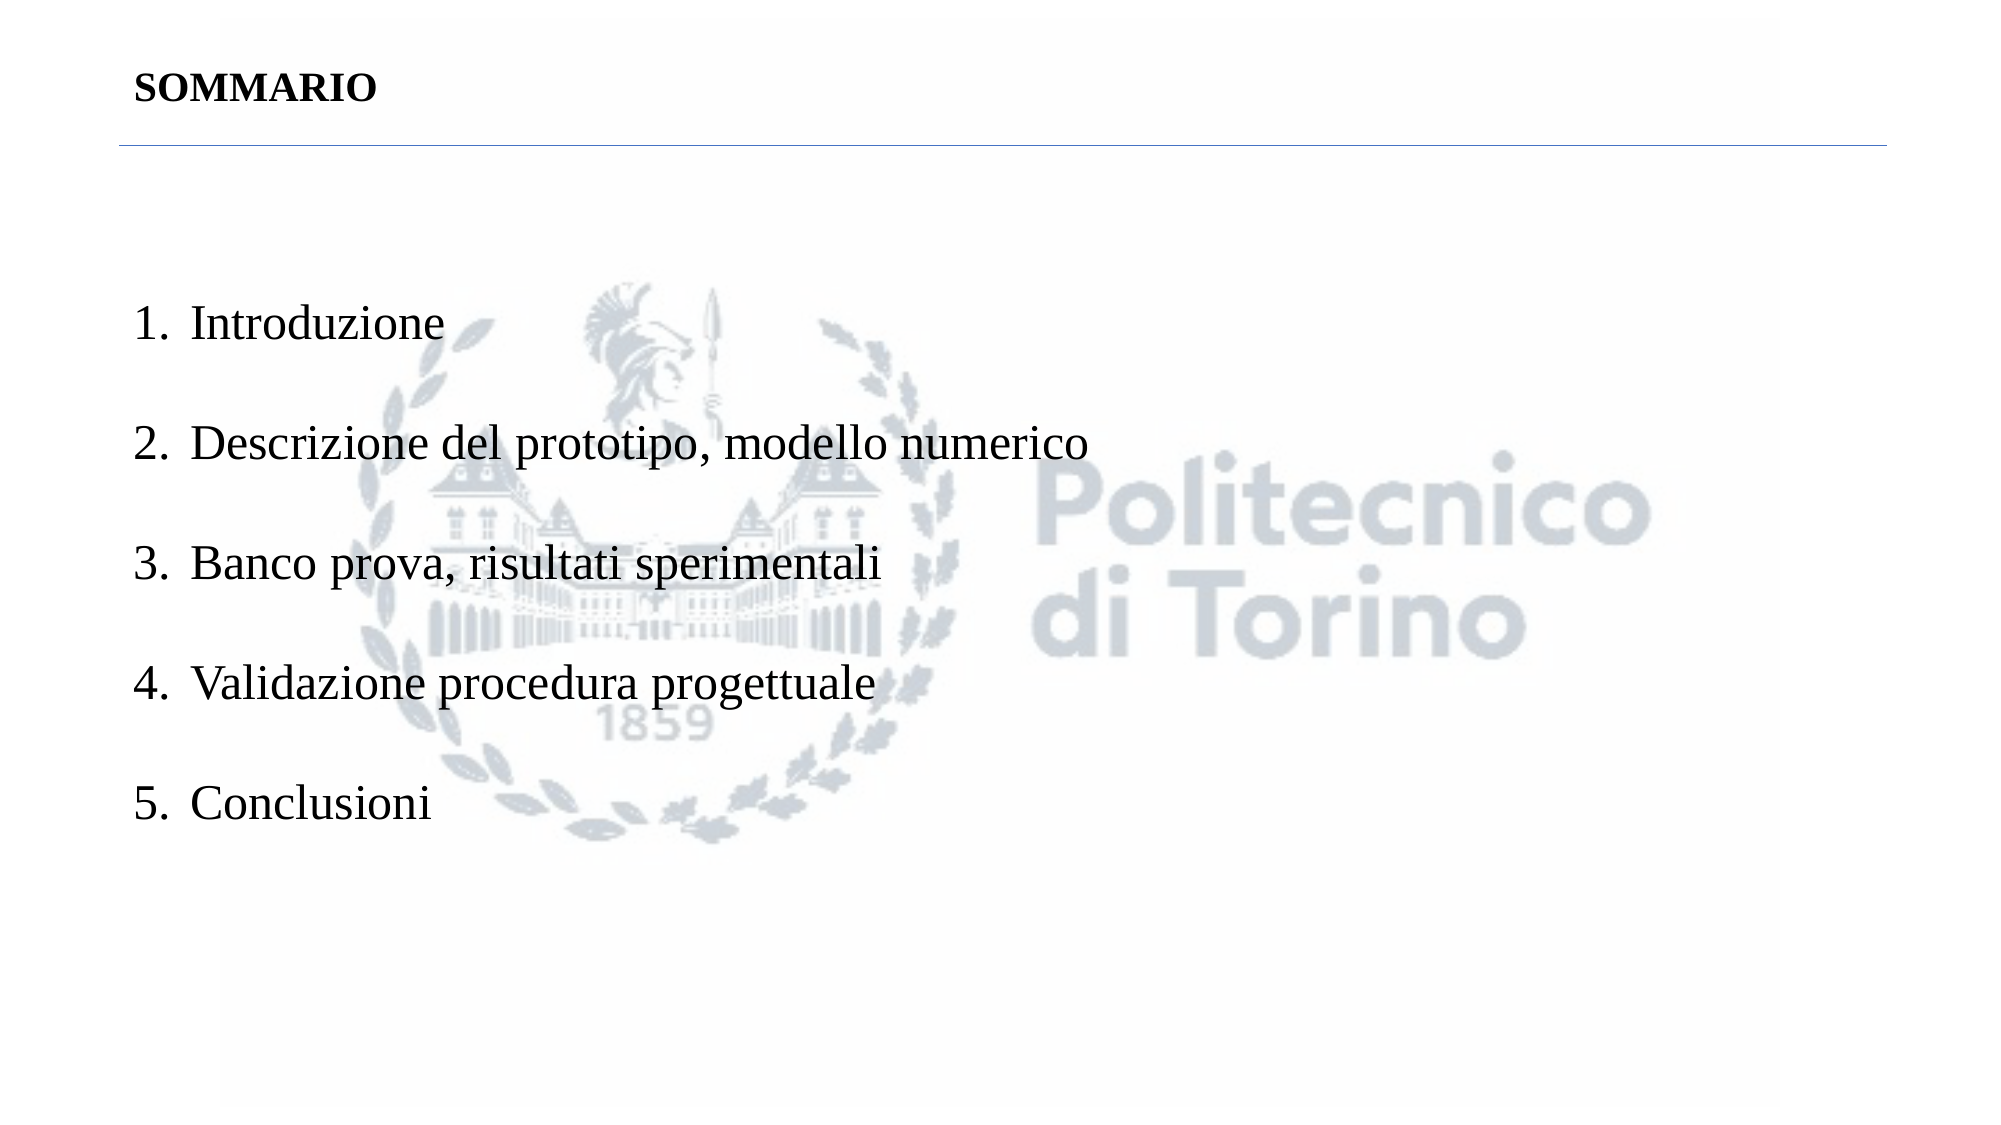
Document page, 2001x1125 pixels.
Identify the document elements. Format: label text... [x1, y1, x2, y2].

text_box SOMMARIO [119, 52, 220, 117]
picture [220, 146, 1780, 1107]
text_box Introduzione Descrizione del prototipo, modello numerico Banco prova, risultati sperimentali Validazione procedura progettuale Conclusioni [119, 282, 220, 837]
picture [220, 18, 1780, 145]
